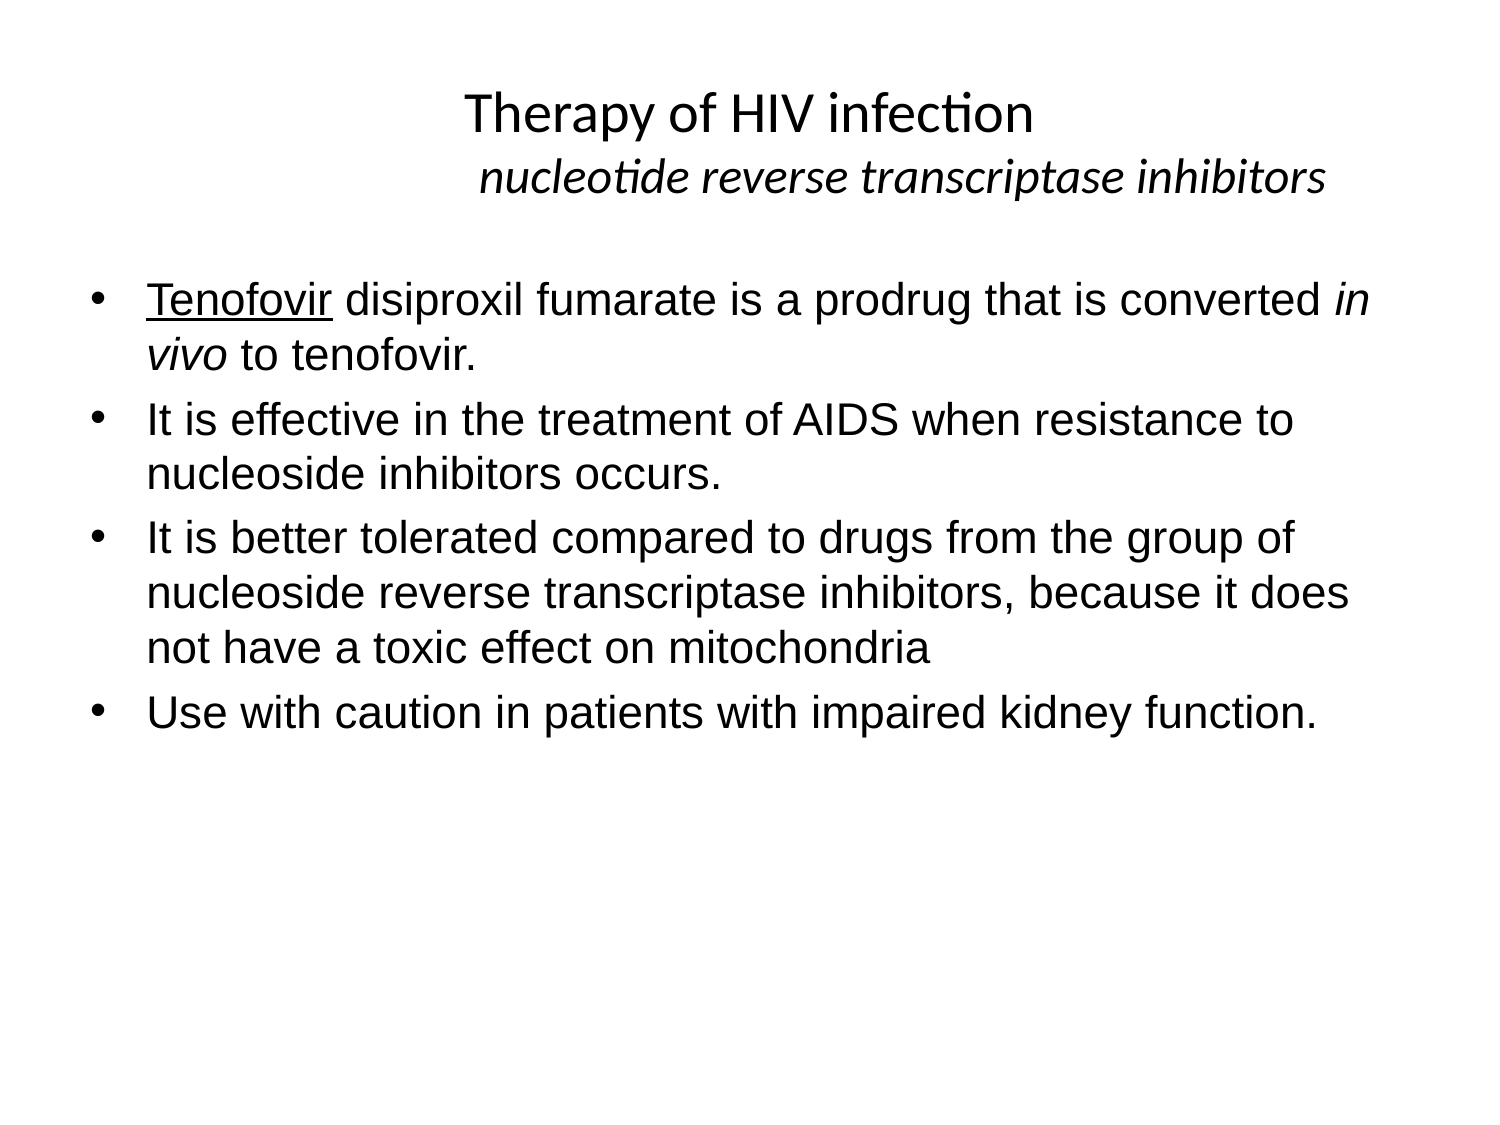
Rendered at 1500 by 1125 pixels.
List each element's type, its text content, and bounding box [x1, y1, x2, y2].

list Tenofovir disiproxil fumarate is a prodrug that is converted in vivo to tenofovir. It is effective in the treatment of AIDS when resistance to nucleoside inhibitors occurs. It is better tolerated compared to drugs from the group of nucleoside reverse transcriptase inhibitors, because it does not have a toxic effect on mitochondria Use with caution in patients with impaired kidney function. [75, 262, 1425, 1005]
title Therapy of HIV infection nucleotide reverse transcriptase inhibitors [75, 45, 1425, 233]
